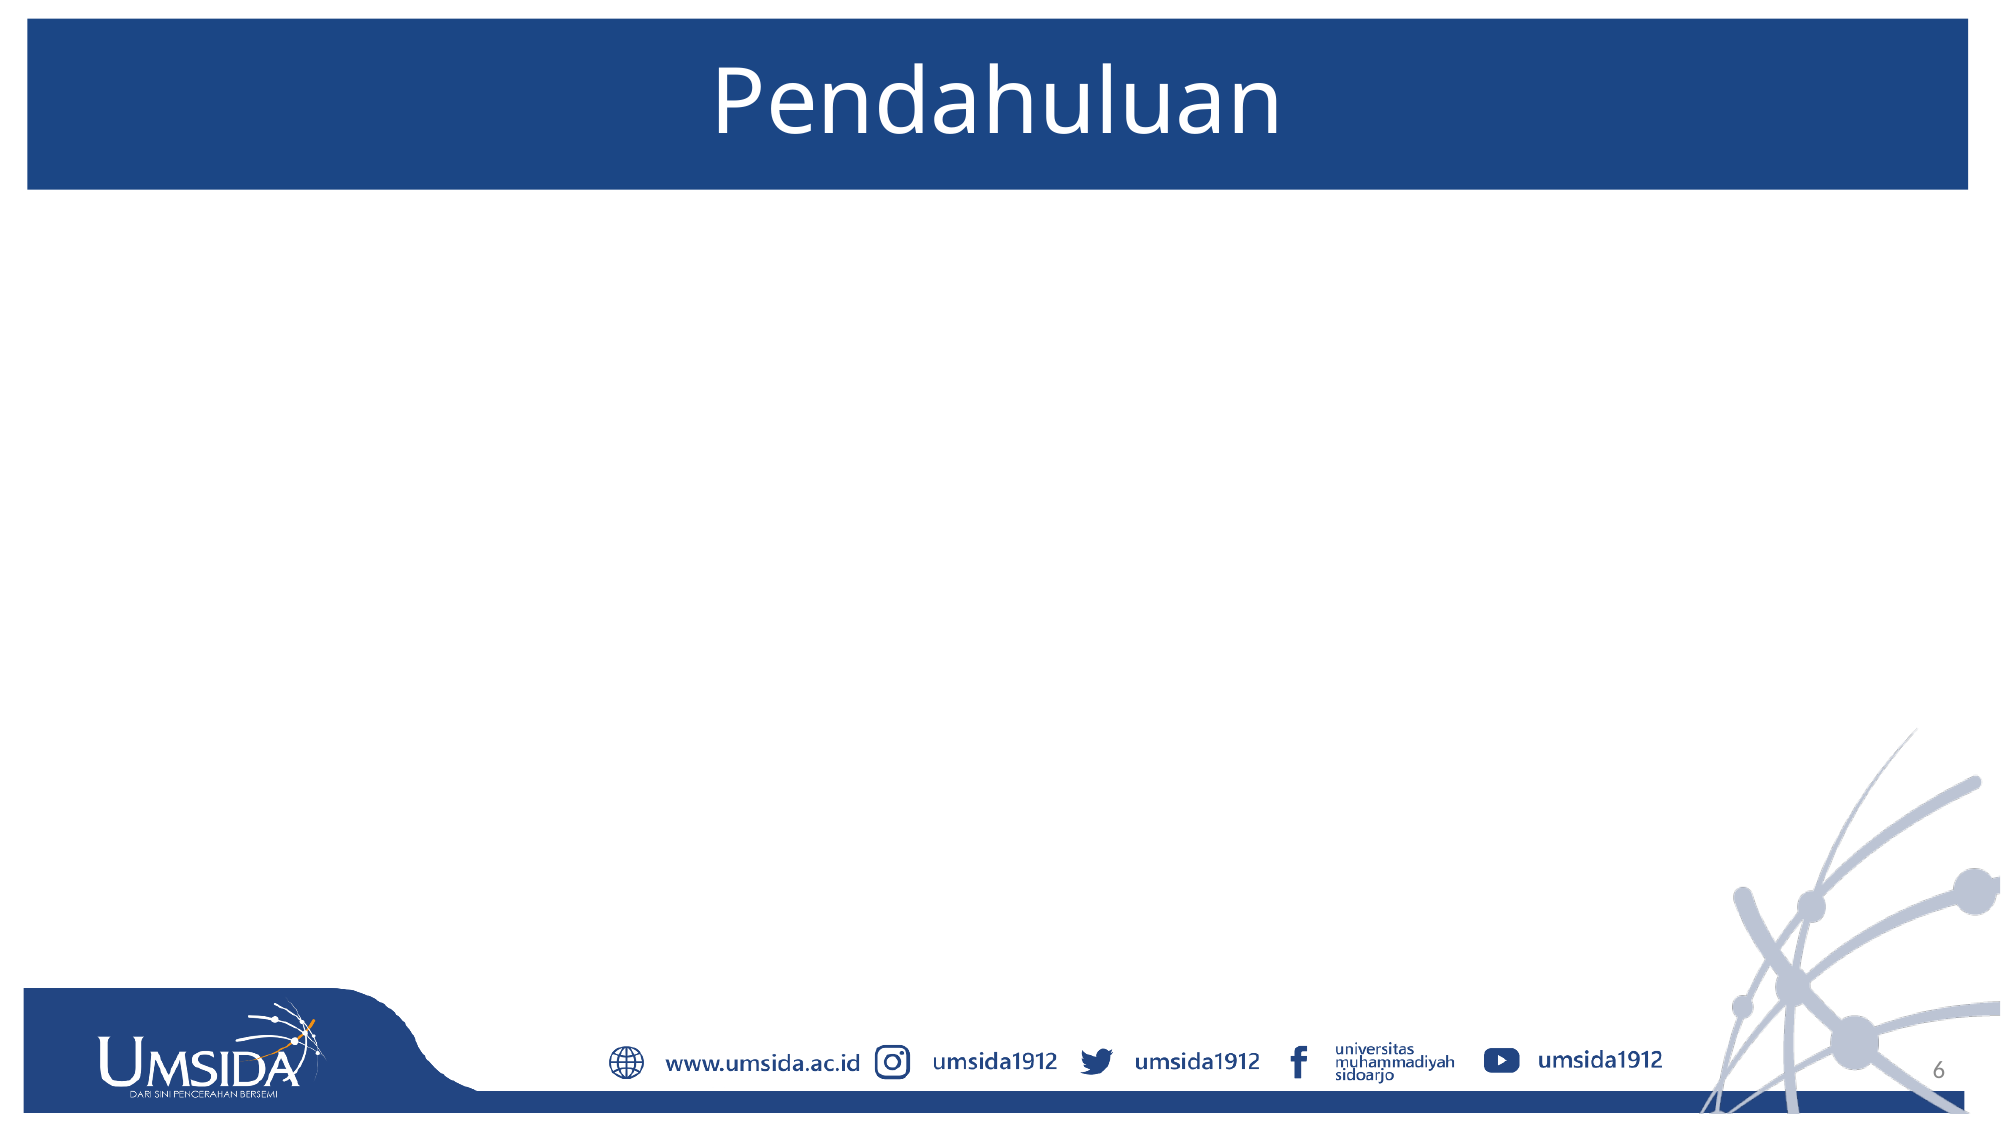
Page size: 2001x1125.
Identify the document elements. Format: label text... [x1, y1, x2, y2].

title Pendahuluan [27, 18, 1969, 190]
picture [23, 51, 2001, 1114]
